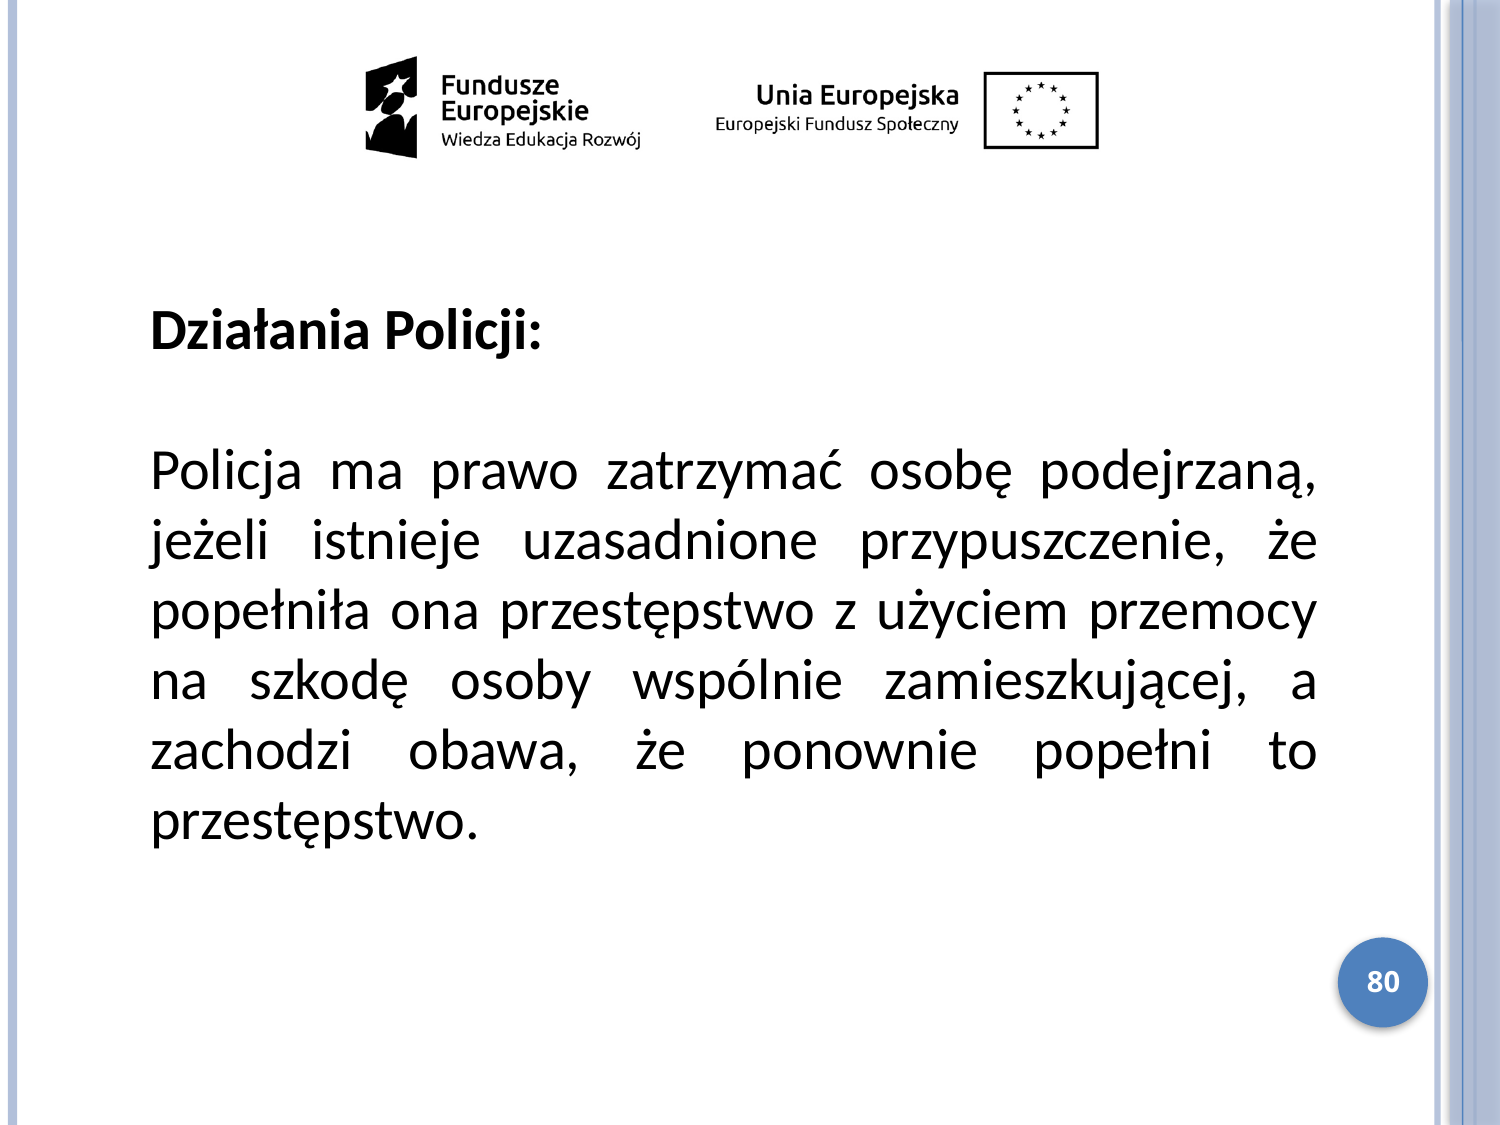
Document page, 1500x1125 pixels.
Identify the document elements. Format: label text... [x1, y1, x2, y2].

slide_number 80 [1333, 940, 1434, 1027]
picture [340, 30, 1124, 184]
text_box Działania Policji: Policja ma prawo zatrzymać osobę podejrzaną, jeżeli istnieje uzasadnione przypuszczenie, że popełniła ona przestępstwo z użyciem przemocy na szkodę osoby wspólnie zamieszkującej, a zachodzi obawa, że ponownie popełni to przestępstwo. [135, 283, 1334, 929]
